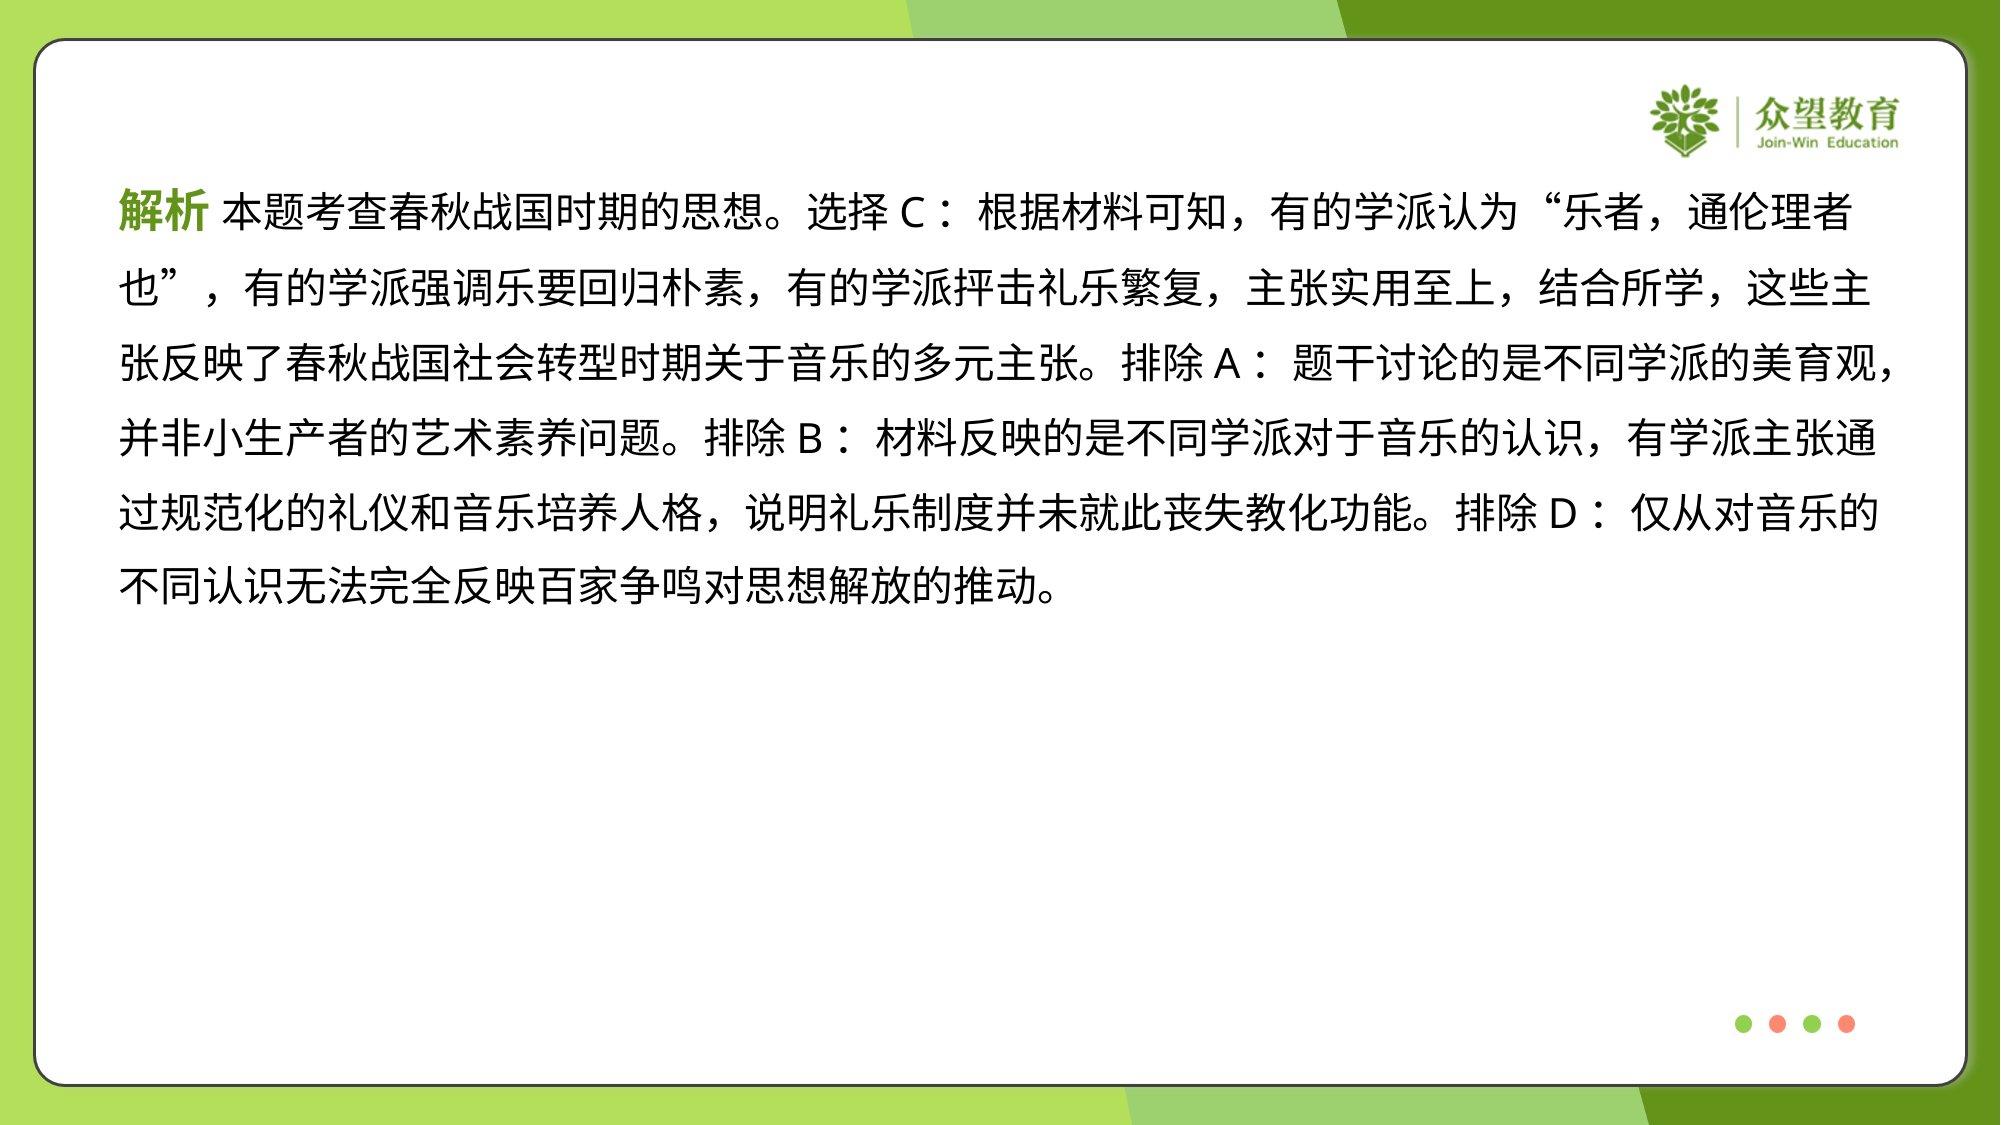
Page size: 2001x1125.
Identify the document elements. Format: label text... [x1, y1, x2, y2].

picture [0, 0, 2000, 1125]
text_box 解析 本题考查春秋战国时期的思想。选择C：根据材料可知，有的学派认为“乐者，通伦理者 也”，有的学派强调乐要回归朴素，有的学派抨击礼乐繁复，主张实用至上，结合所学，这些主 张反映了春秋战国社会转型时期关于音乐的多元主张。排除A：题干讨论的是不同学派的美育观， 并非小生产者的艺术素养问题。排除B：材料反映的是不同学派对于音乐的认识，有学派主张通 过规范化的礼仪和音乐培养人格，说明礼乐制度并未就此丧失教化功能。排除D：仅从对音乐的 不同认识无法完全反映百家争鸣对思想解放的推动。 [118, 159, 1883, 602]
